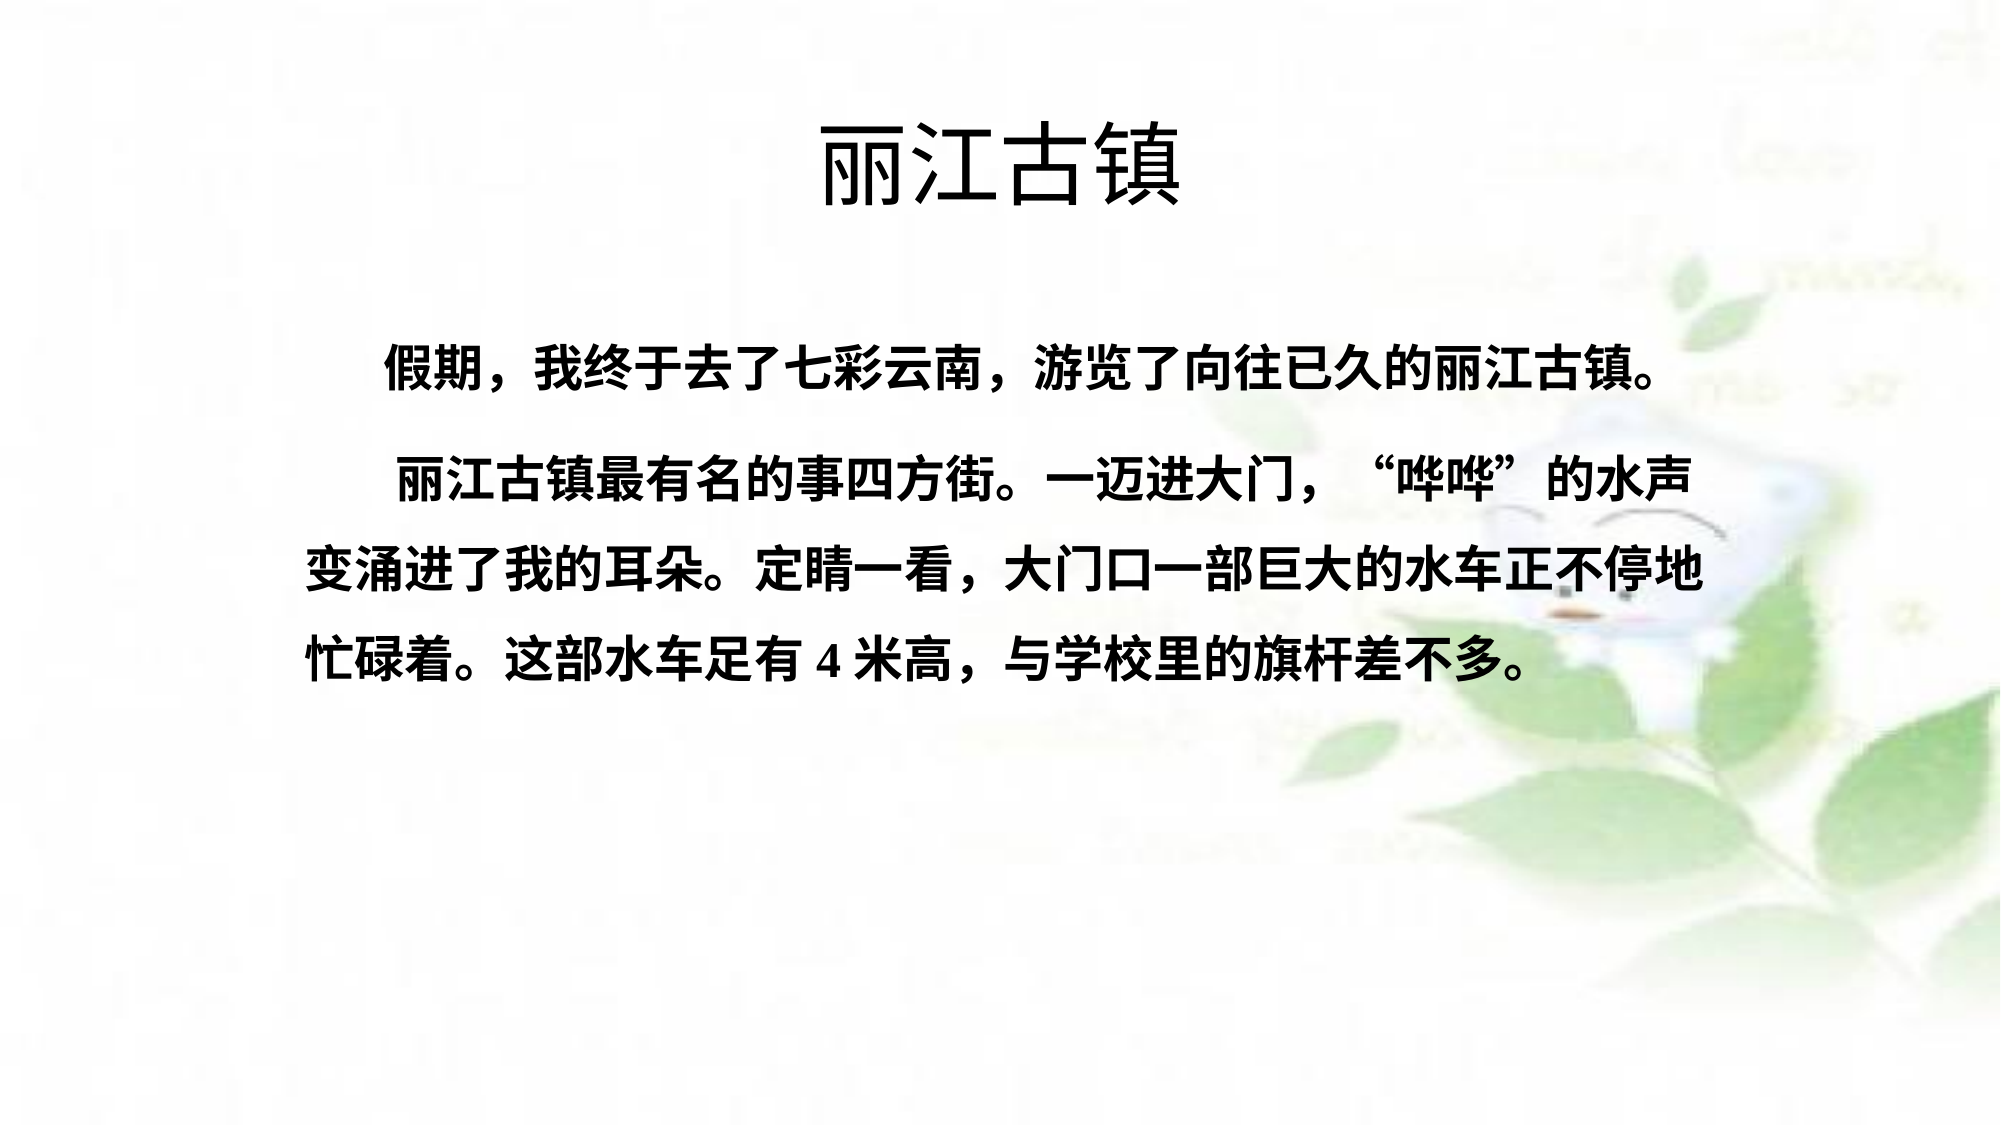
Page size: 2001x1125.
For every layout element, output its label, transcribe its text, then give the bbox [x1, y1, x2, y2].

picture [0, 0, 2001, 1125]
list 假期，我终于去了七彩云南，游览了向往已久的丽江古镇。 丽江古镇最有名的事四方街。一迈进大门，“哗哗”的水声变涌进了我的耳朵。定睛一看，大门口一部巨大的水车正不停地忙碌着。这部水车足有4米高，与学校里的旗杆差不多。 [251, 299, 1734, 1014]
title 丽江古镇 [137, 59, 1863, 278]
